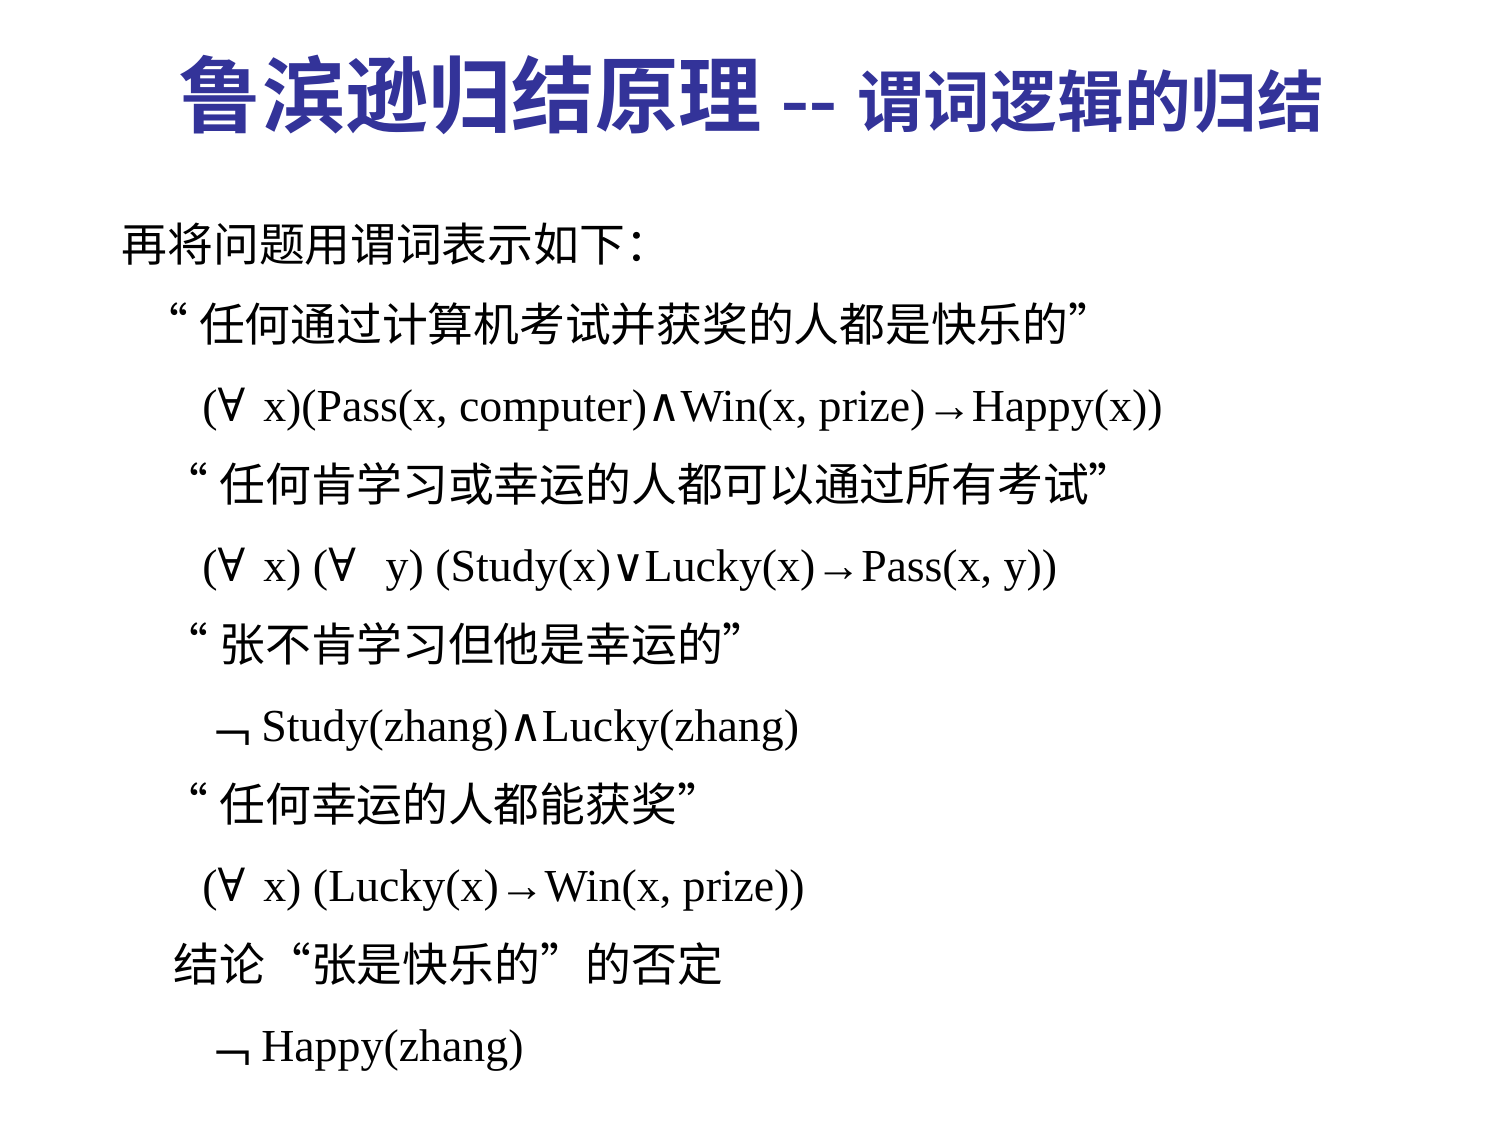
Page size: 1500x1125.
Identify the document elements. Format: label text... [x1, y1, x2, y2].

list 再将问题用谓词表示如下： “任何通过计算机考试并获奖的人都是快乐的” (∀x)(Pass(x, computer)∧Win(x, prize)→Happy(x)) “任何肯学习或幸运的人都可以通过所有考试” (∀x) (∀ y) (Study(x)∨Lucky(x)→Pass(x, y)) “张不肯学习但他是幸运的” ﹁Study(zhang)∧Lucky(zhang) “任何幸运的人都能获奖” (∀x) (Lucky(x)→Win(x, prize)) 结论“张是快乐的”的否定 ﹁Happy(zhang) [41, 208, 1500, 1047]
text_box 鲁滨逊归结原理--谓词逻辑的归结 [76, 19, 1427, 168]
